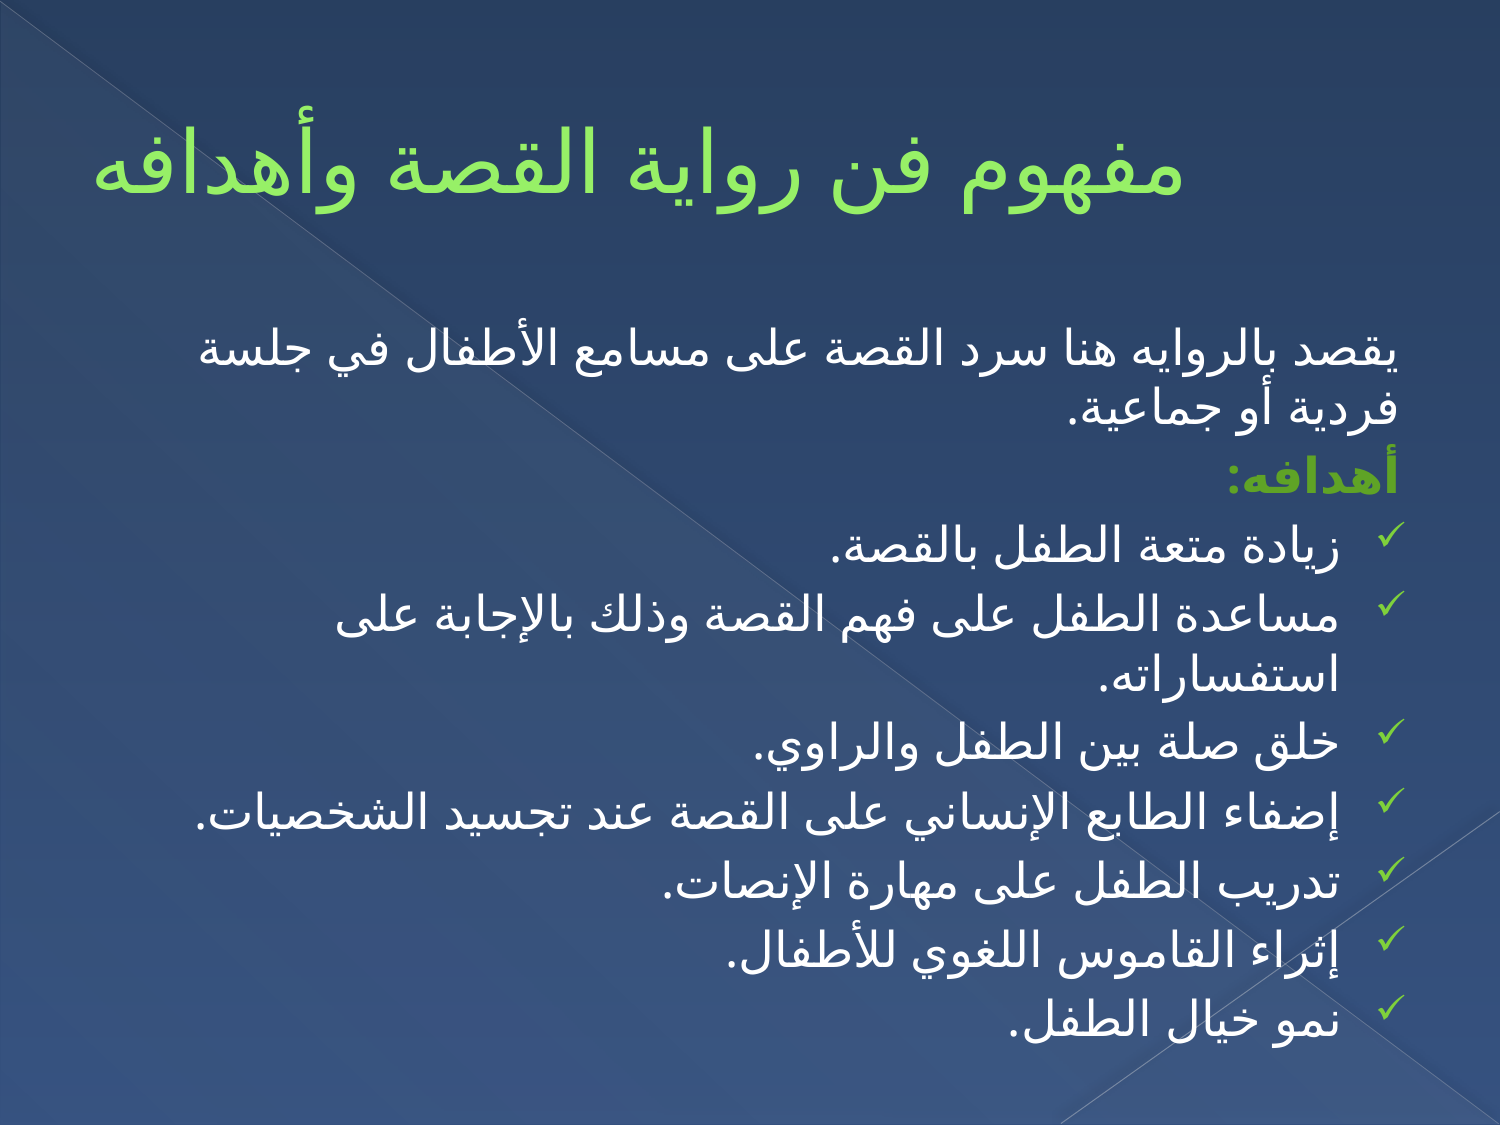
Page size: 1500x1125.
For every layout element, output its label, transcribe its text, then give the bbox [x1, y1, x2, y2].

title مفهوم فن رواية القصة وأهدافه [75, 43, 1425, 274]
list يقصد بالروايه هنا سرد القصة على مسامع الأطفال في جلسة فردية أو جماعية. أهدافه: زيادة متعة الطفل بالقصة. مساعدة الطفل على فهم القصة وذلك بالإجابة على استفساراته. خلق صلة بين الطفل والراوي. إضفاء الطابع الإنساني على القصة عند تجسيد الشخصيات. تدريب الطفل على مهارة الإنصات. إثراء القاموس اللغوي للأطفال. نمو خيال الطفل. [75, 308, 1425, 1059]
